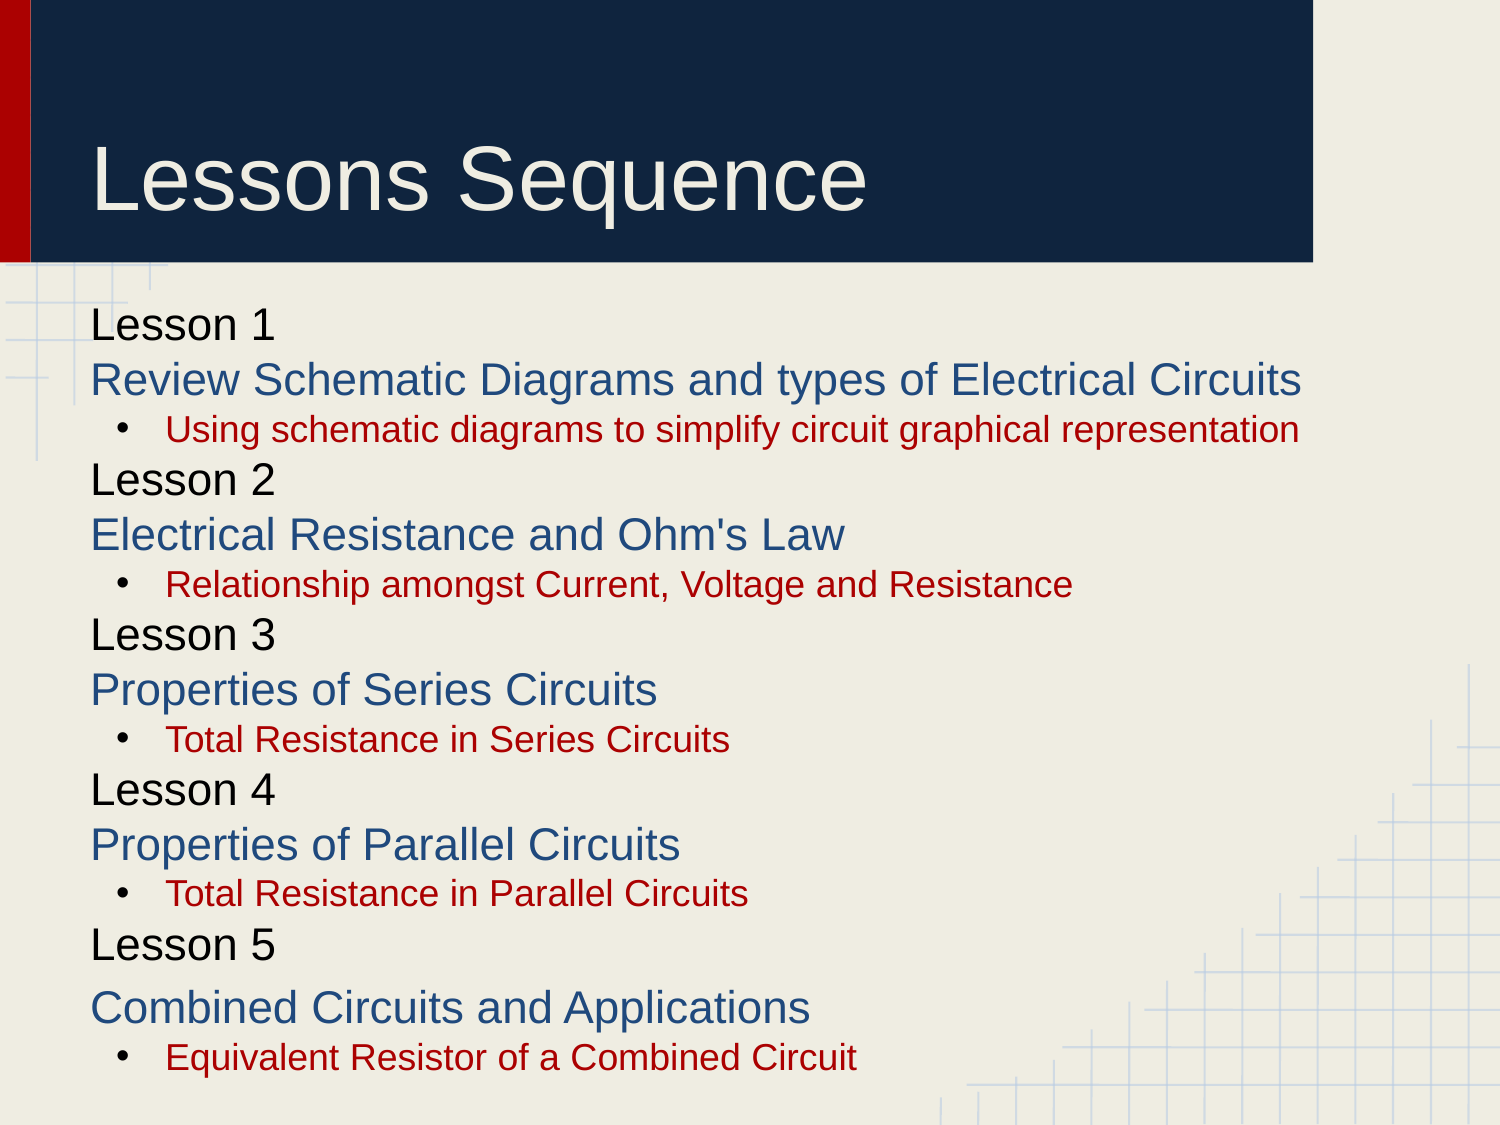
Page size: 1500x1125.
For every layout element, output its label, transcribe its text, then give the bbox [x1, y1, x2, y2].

title Lessons Sequence [75, 25, 1276, 244]
list Lesson 1 Review Schematic Diagrams and types of Electrical Circuits Using schematic diagrams to simplify circuit graphical representation Lesson 2 Electrical Resistance and Ohm's Law Relationship amongst Current, Voltage and Resistance Lesson 3 Properties of Series Circuits Total Resistance in Series Circuits Lesson 4 Properties of Parallel Circuits Total Resistance in Parallel Circuits Lesson 5 Combined Circuits and Applications Equivalent Resistor of a Combined Circuit [75, 279, 1425, 1125]
